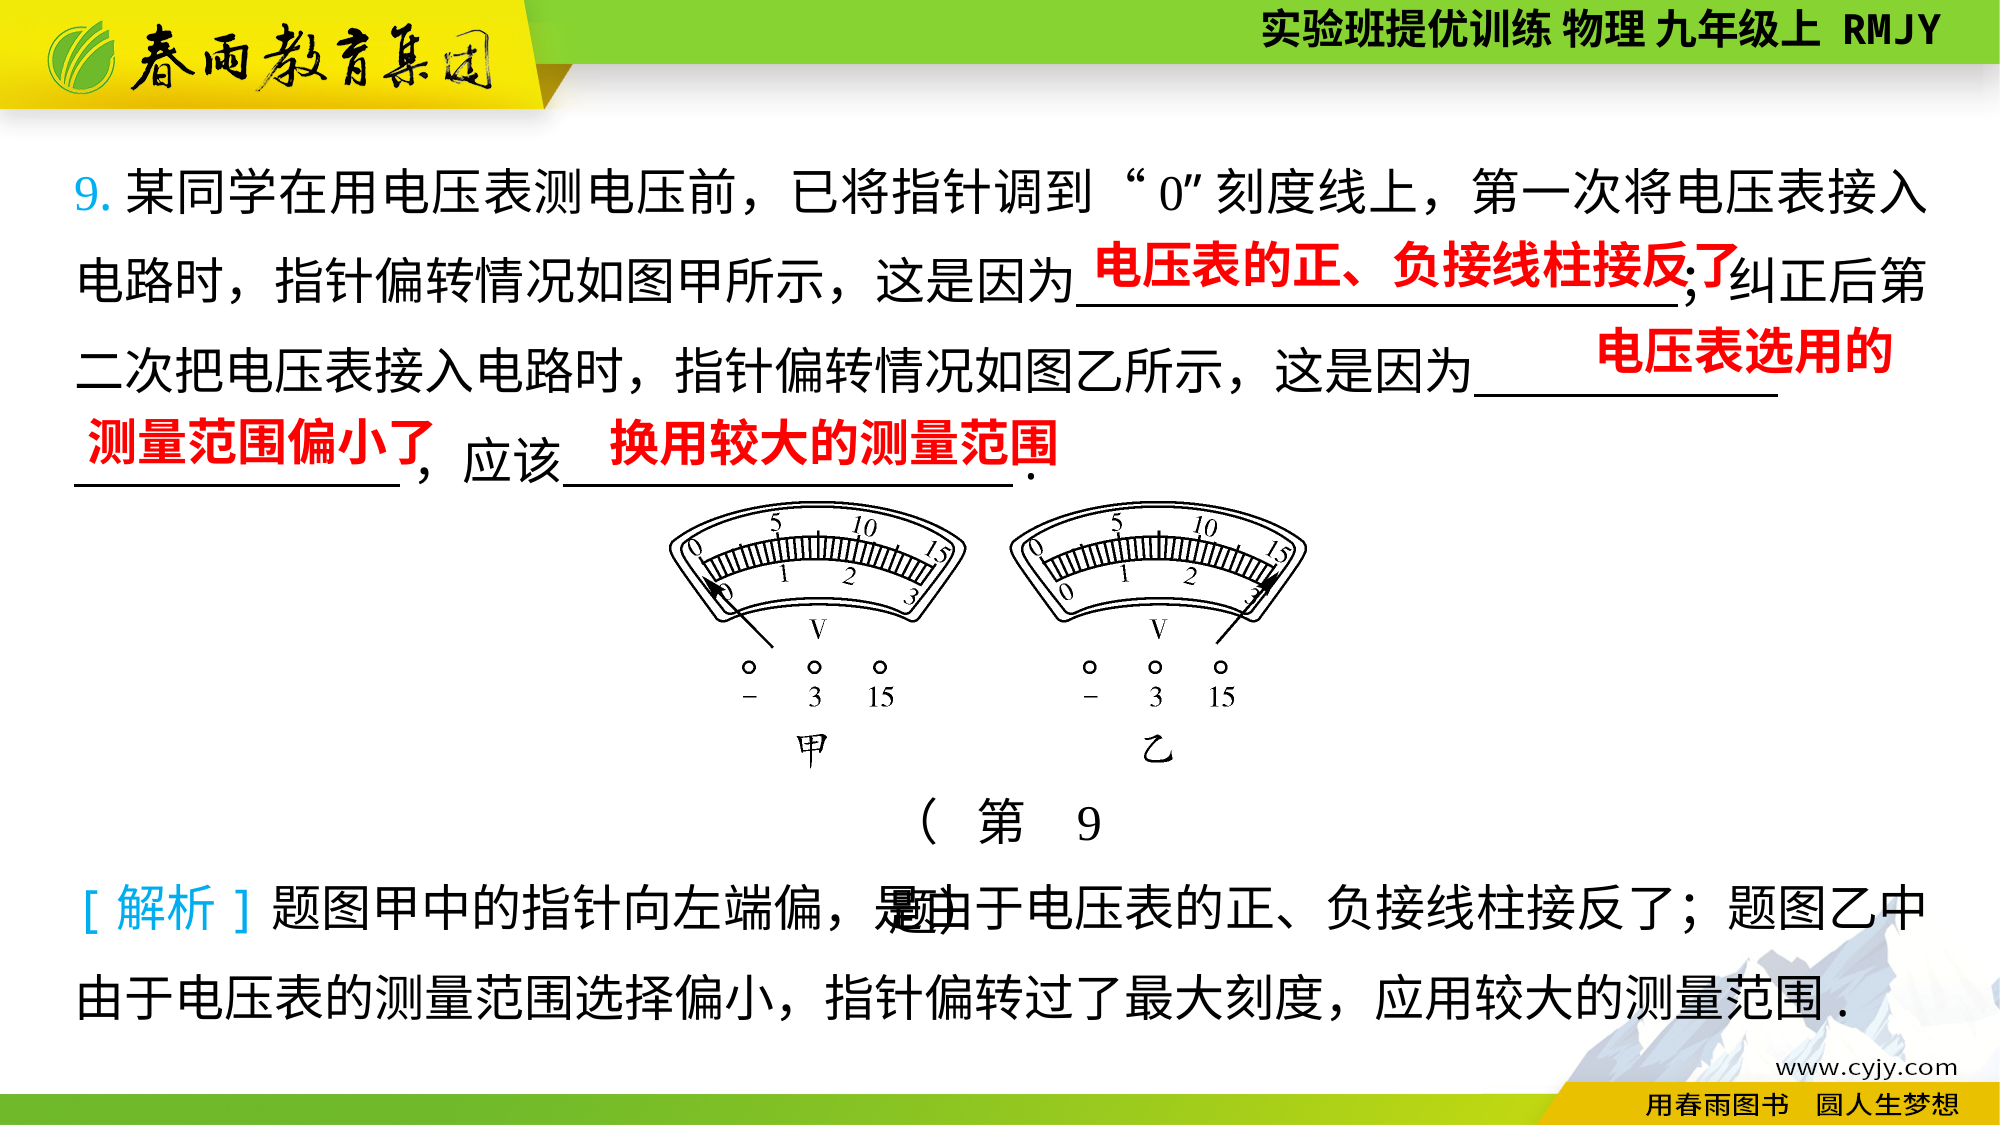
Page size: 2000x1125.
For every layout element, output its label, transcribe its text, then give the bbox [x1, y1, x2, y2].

text_box 电压表选用的 [1579, 311, 1910, 387]
text_box [解析]题图甲中的指针向左端偏，是由于电压表的正、负接线柱接反了；题图乙中由于电压表的测量范围选择偏小，指针偏转过了最大刻度，应用较大的测量范围. [59, 838, 1944, 1034]
text_box 换用较大的测量范围 [595, 404, 1075, 480]
picture [0, 0, 2000, 1125]
text_box 电压表的正、负接线柱接反了 [1077, 226, 1758, 301]
text_box （第9题） [873, 777, 1129, 838]
list 9.某同学在用电压表测电压前，已将指针调到“0”刻度线上，第一次将电压表接入电路时，指针偏转情况如图甲所示，这是因为 ；纠正后第二次把电压表接入电路时，指针偏转情况如图乙所示，这是因为 . ，应该 . [59, 122, 1944, 502]
text_box 测量范围偏小了 [72, 403, 453, 478]
